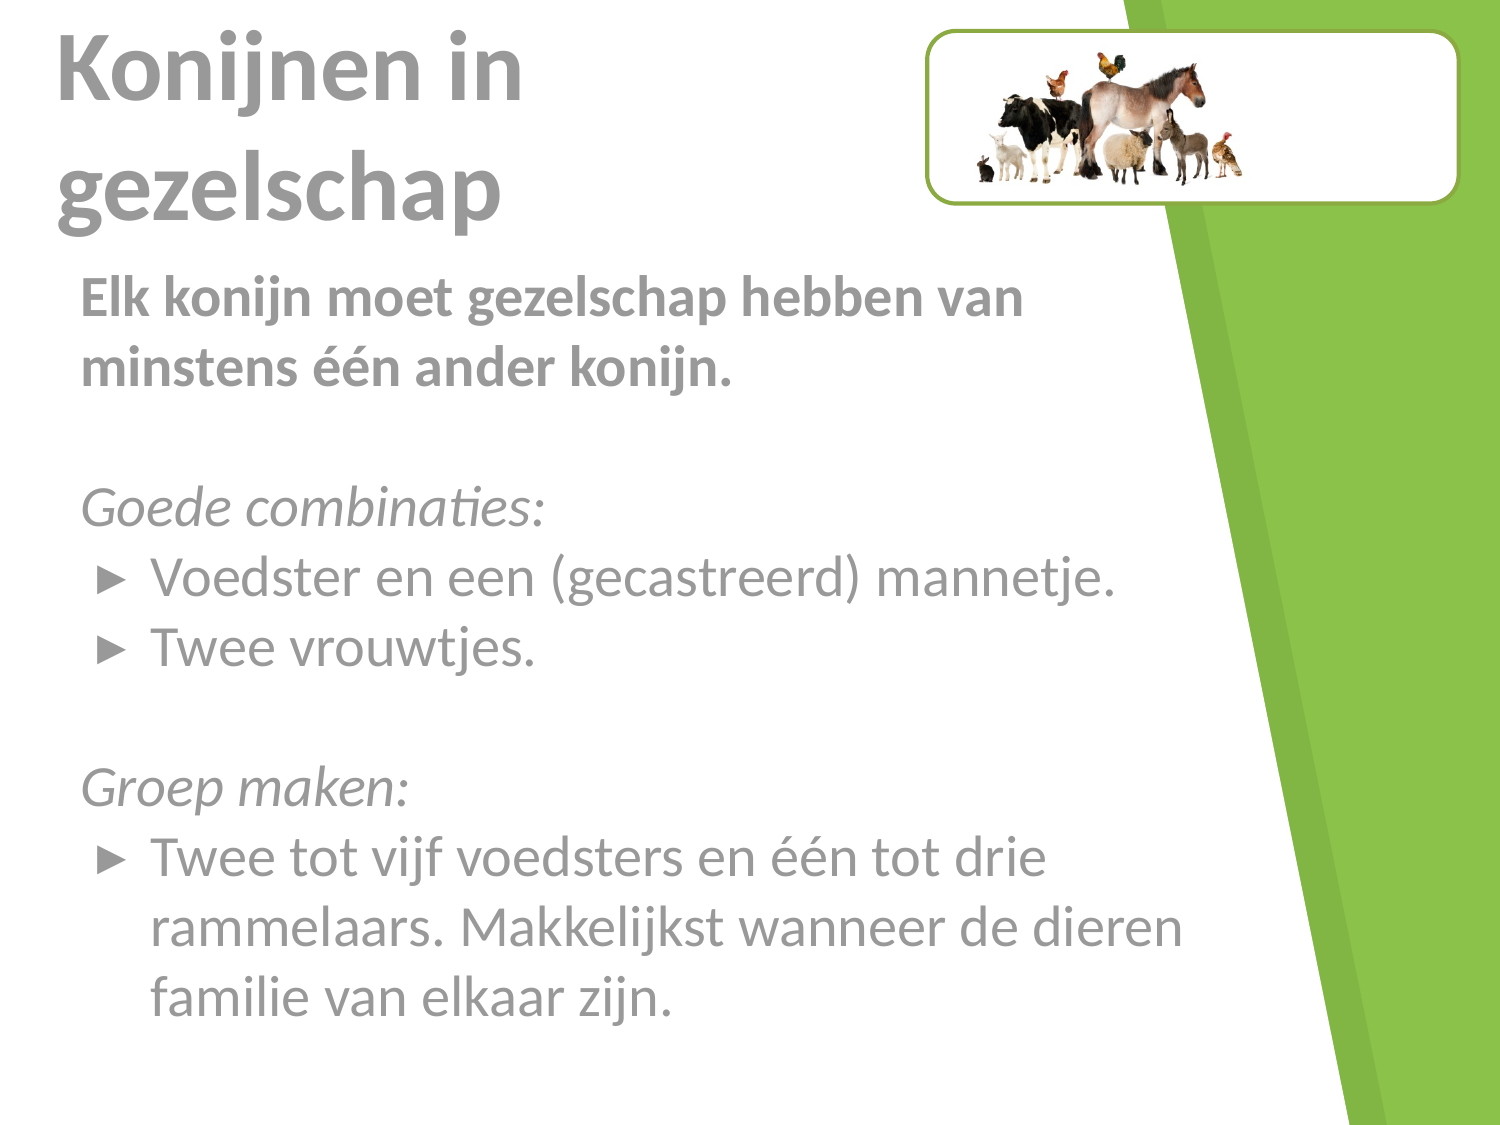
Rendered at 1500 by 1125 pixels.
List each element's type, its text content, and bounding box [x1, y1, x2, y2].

title Konijnen in gezelschap [41, 78, 915, 256]
picture [974, 42, 1260, 191]
text_box [925, 28, 1461, 206]
list Elk konijn moet gezelschap hebben van minstens één ander konijn. Goede combinaties: Voedster en een (gecastreerd) mannetje. Twee vrouwtjes. Groep maken: Twee tot vijf voedsters en één tot drie rammelaars. Makkelijkst wanneer de dieren familie van elkaar zijn. [64, 243, 1235, 1047]
